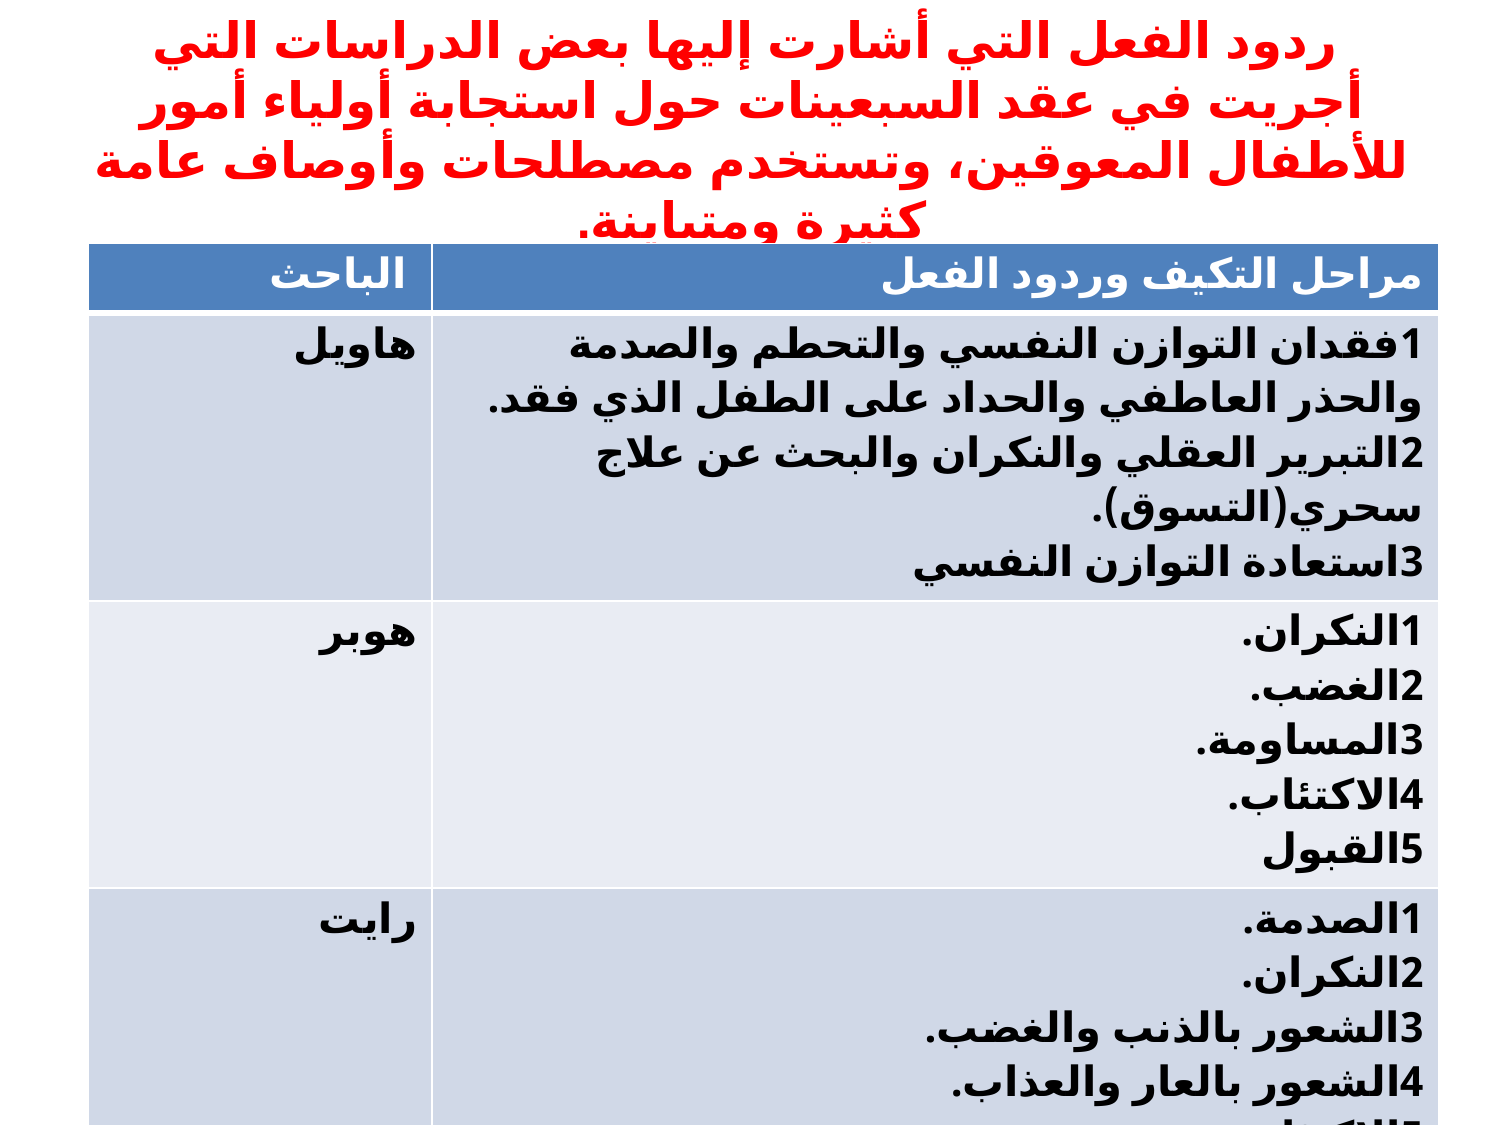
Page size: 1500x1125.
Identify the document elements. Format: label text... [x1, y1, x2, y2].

table_cell 1النكران. 2الغضب. 3المساومة. 4الاكتئاب. 5القبول [433, 602, 1438, 887]
table_header مراحل التكيف وردود الفعل [433, 244, 1438, 310]
title ردود الفعل التي أشارت إليها بعض الدراسات التي أجريت في عقد السبعينات حول استجابة أولياء أمور للأطفال المعوقين، وتستخدم مصطلحات وأوصاف عامة كثيرة ومتباينة. . [76, 46, 1428, 211]
table_cell هاويل [89, 316, 431, 600]
table_cell 1فقدان التوازن النفسي والتحطم والصدمة والحذر العاطفي والحداد على الطفل الذي فقد. 2التبرير العقلي والنكران والبحث عن علاج سحري(التسوق). 3استعادة التوازن النفسي [433, 316, 1438, 600]
table_cell رايت [89, 889, 431, 1125]
table_cell هوبر [89, 602, 431, 887]
table_cell 1الصدمة. 2النكران. 3الشعور بالذنب والغضب. 4الشعور بالعار والعذاب. 5الاكتئاب. 6تجاوز المحنة. [433, 889, 1438, 1125]
table_header الباحث [89, 244, 431, 310]
